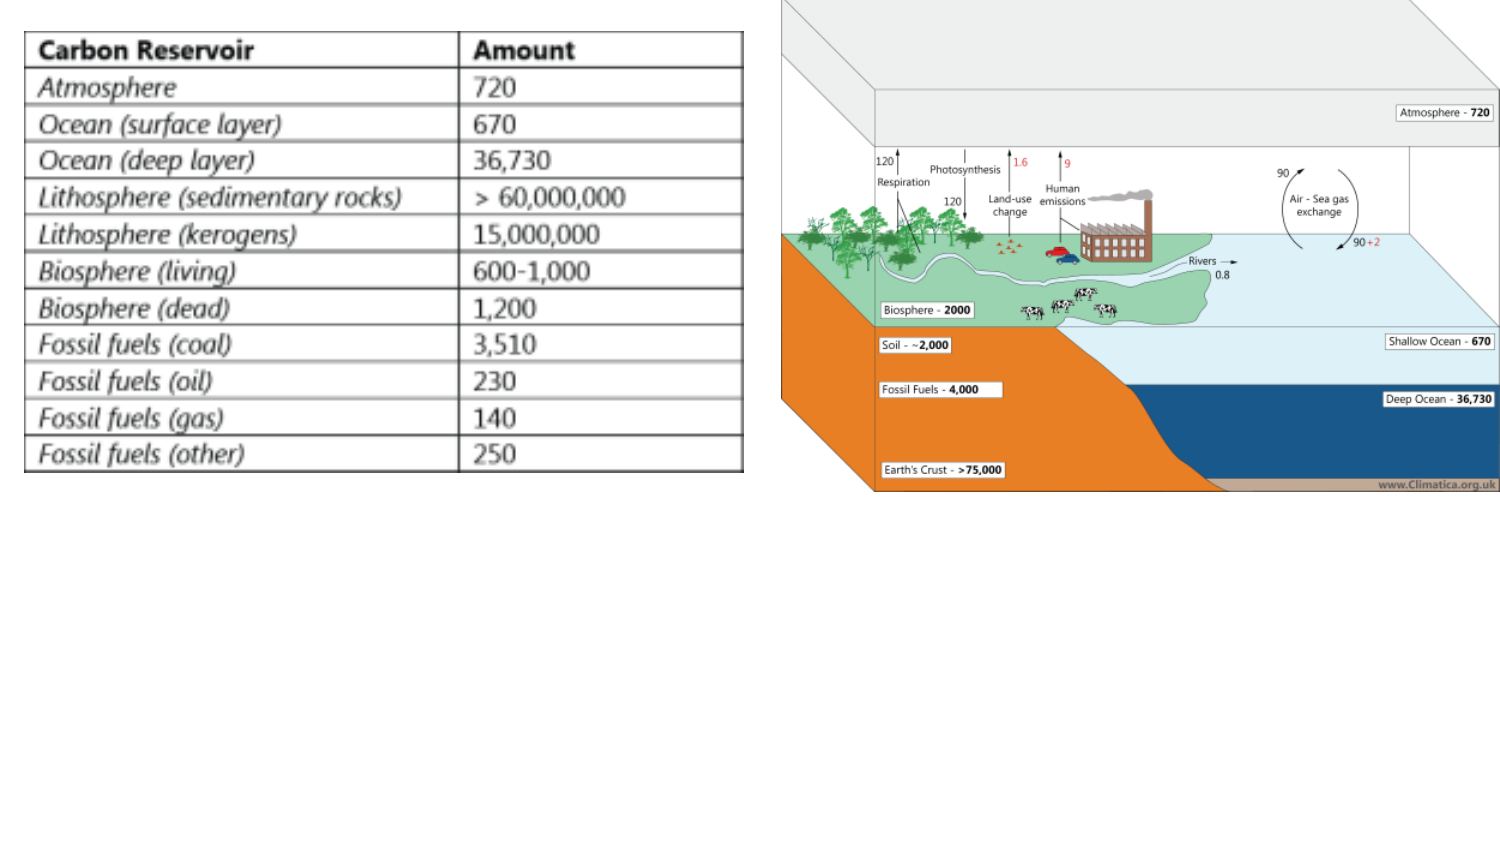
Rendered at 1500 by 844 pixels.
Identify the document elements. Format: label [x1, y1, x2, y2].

picture [24, 31, 744, 474]
picture [780, 0, 1500, 493]
